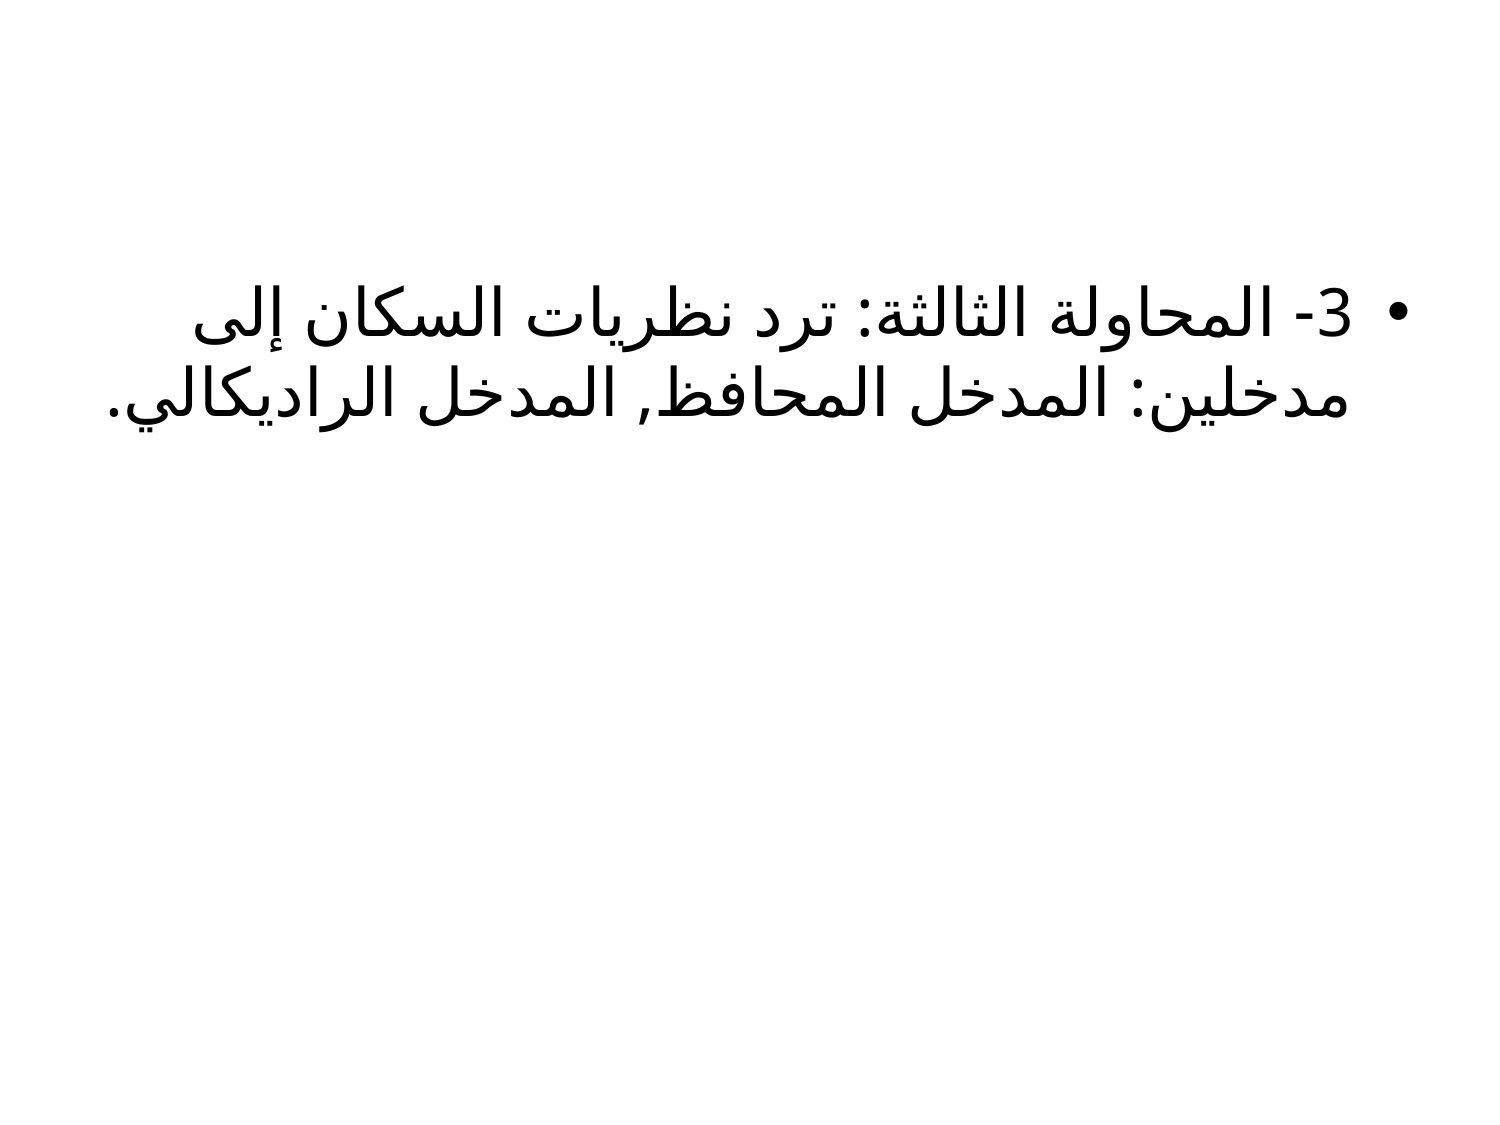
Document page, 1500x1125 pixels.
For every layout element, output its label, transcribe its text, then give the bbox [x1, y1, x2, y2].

list 3- المحاولة الثالثة: ترد نظريات السكان إلى مدخلين: المدخل المحافظ, المدخل الراديكالي. [75, 262, 1425, 1005]
